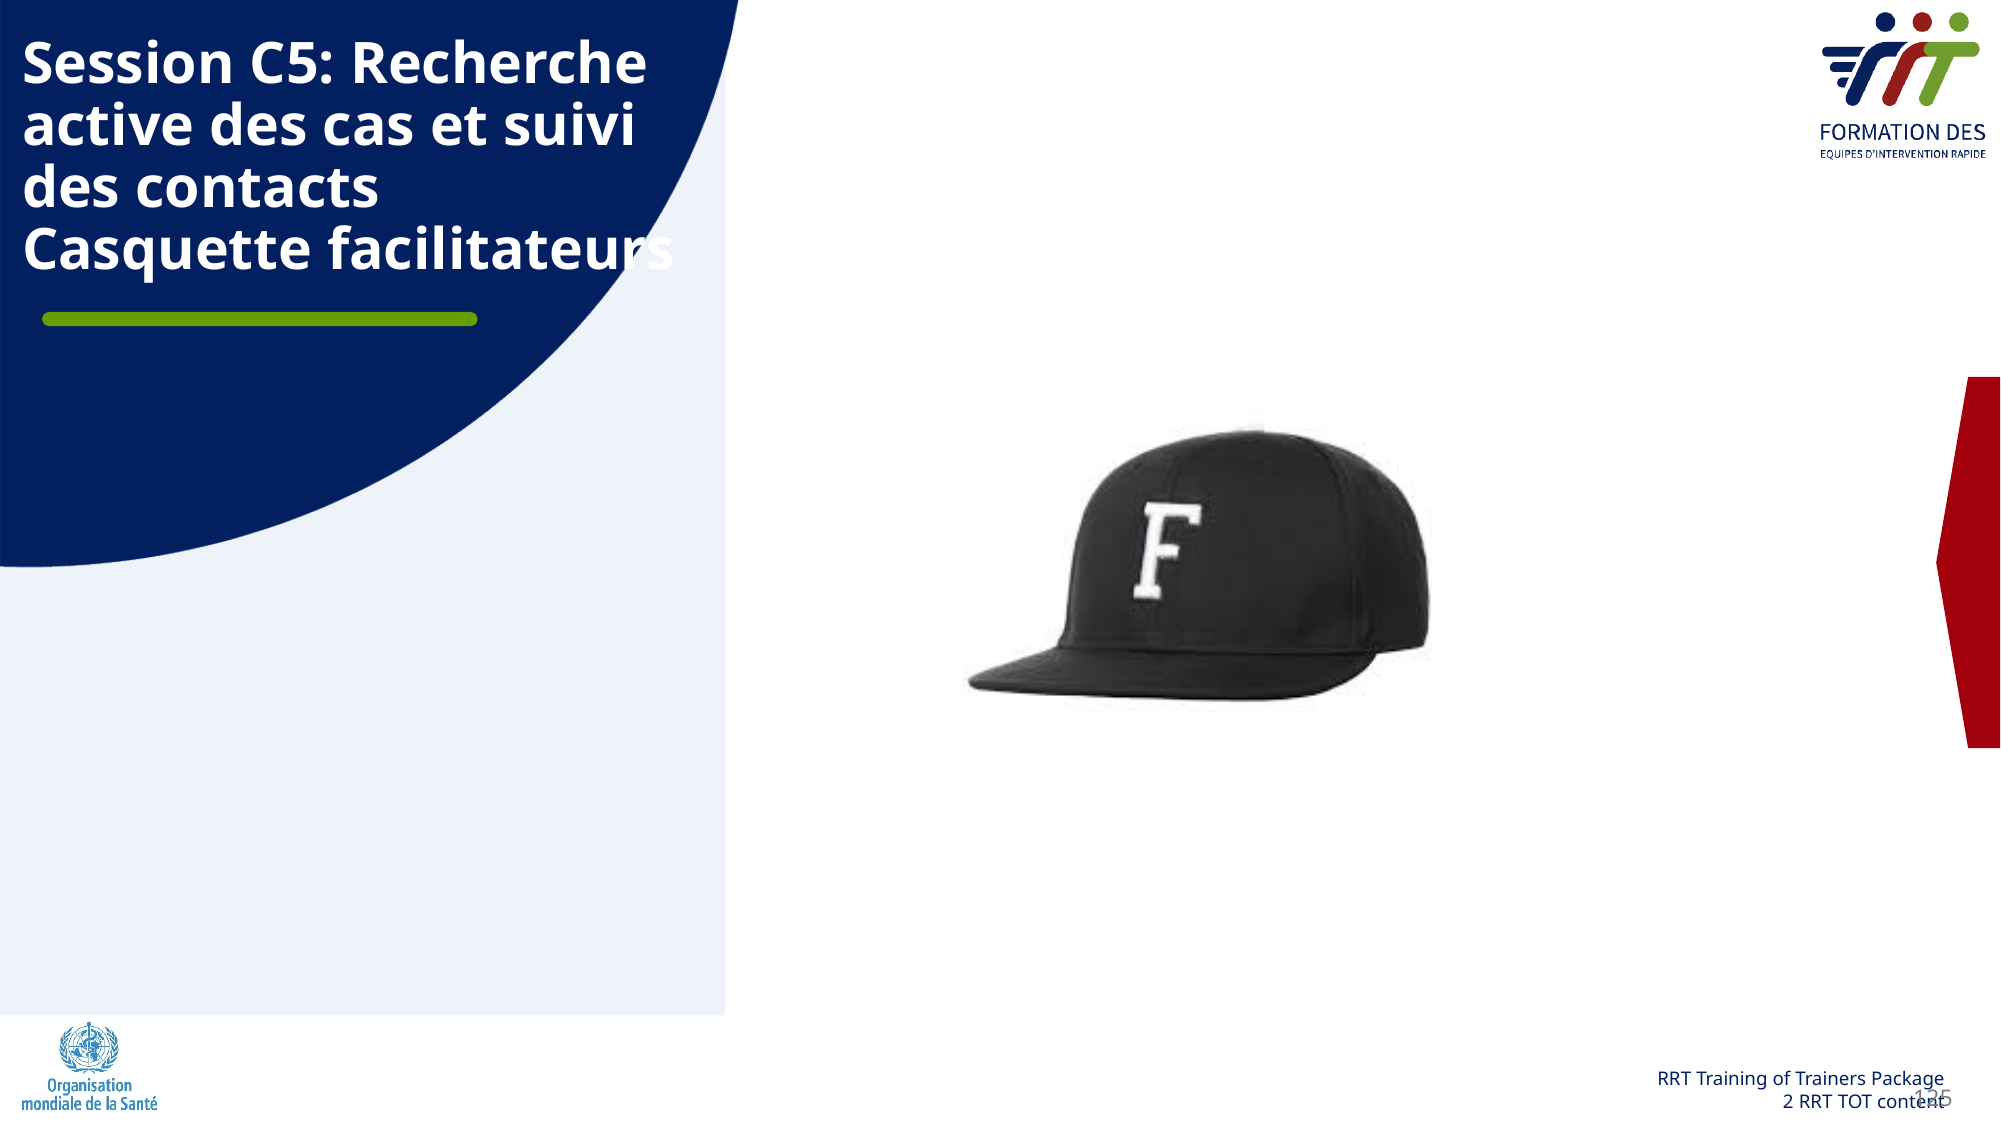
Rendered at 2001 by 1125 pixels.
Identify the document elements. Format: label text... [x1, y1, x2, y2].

text_box [42, 311, 478, 327]
title Session C5: Recherche active des cas et suivi des contacts Casquette facilitateurs [21, 27, 695, 289]
picture [1820, 11, 1986, 160]
picture [0, 0, 746, 572]
picture [20, 1020, 158, 1111]
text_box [961, 325, 1435, 799]
